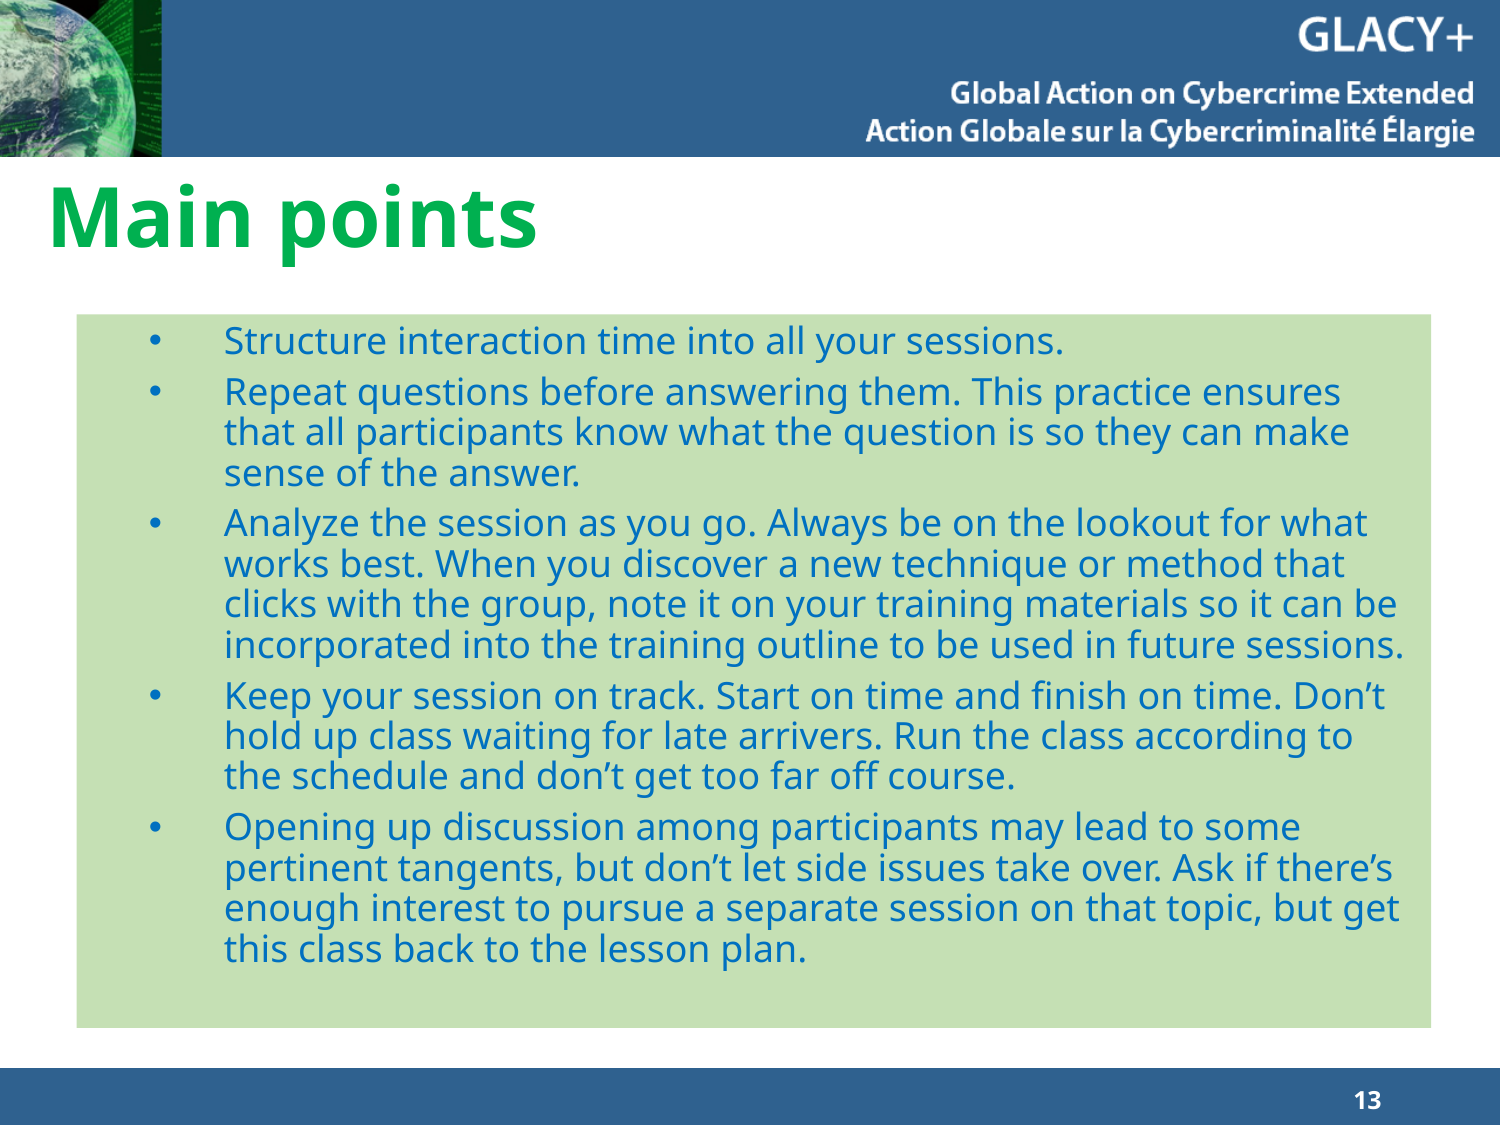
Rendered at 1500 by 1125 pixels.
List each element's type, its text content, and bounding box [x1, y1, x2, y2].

picture [0, 0, 1500, 157]
list Structure interaction time into all your sessions. Repeat questions before answering them. This practice ensures that all participants know what the question is so they can make sense of the answer. Analyze the session as you go. Always be on the lookout for what works best. When you discover a new technique or method that clicks with the group, note it on your training materials so it can be incorporated into the training outline to be used in future sessions. Keep your session on track. Start on time and finish on time. Don’t hold up class waiting for late arrivers. Run the class according to the schedule and don’t get too far off course. Opening up discussion among participants may lead to some pertinent tangents, but don’t let side issues take over. Ask if there’s enough interest to pursue a separate session on that topic, but get this class back to the lesson plan. [76, 314, 1432, 1028]
slide_number 13 [1059, 1071, 1397, 1125]
title Main points [9, 126, 1397, 315]
